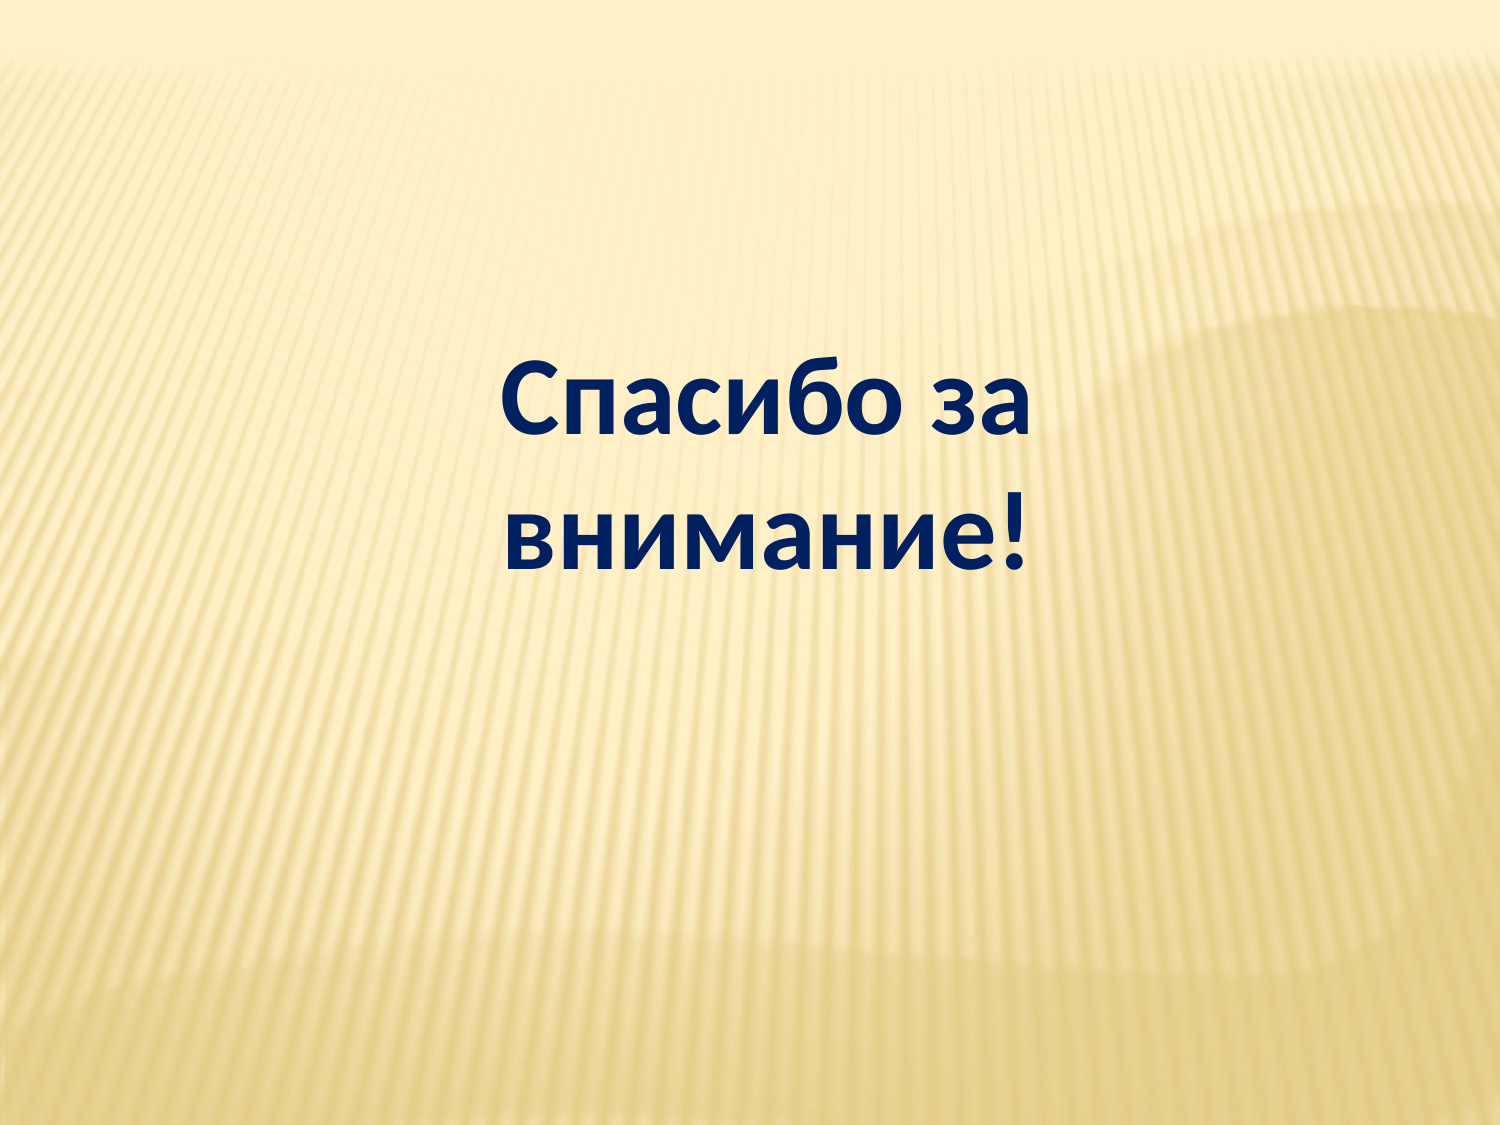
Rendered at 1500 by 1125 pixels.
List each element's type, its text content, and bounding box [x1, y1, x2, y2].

text_box Спасибо за внимание! [242, 314, 1294, 600]
